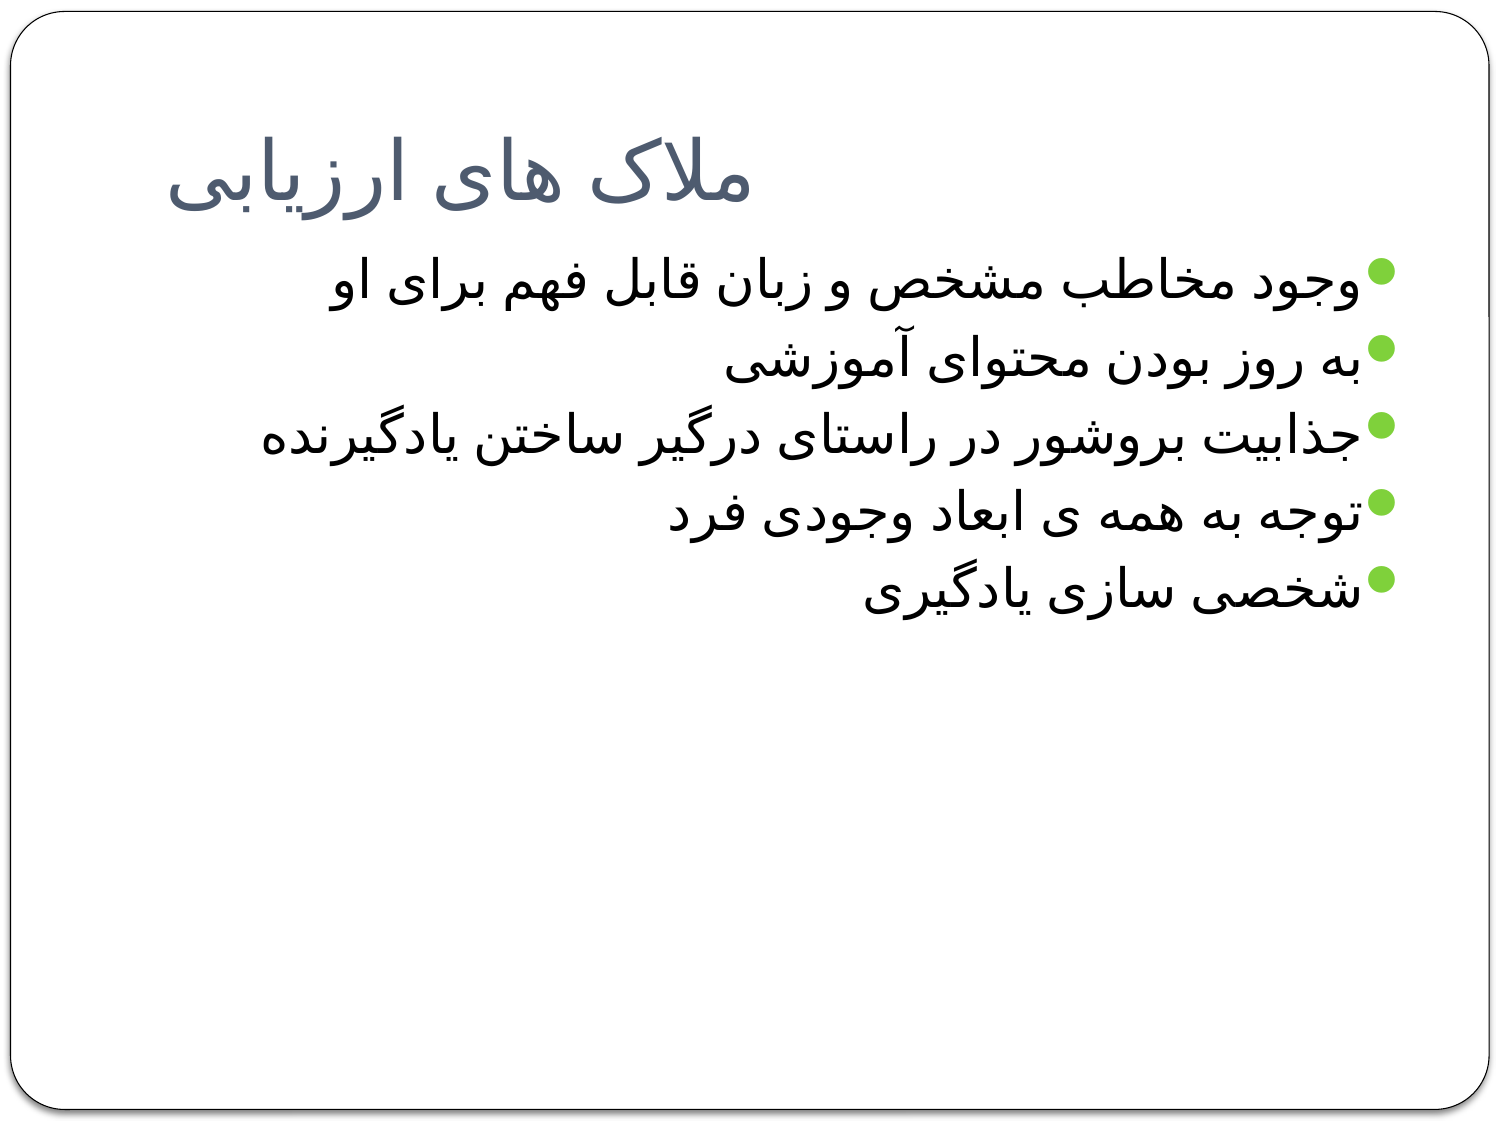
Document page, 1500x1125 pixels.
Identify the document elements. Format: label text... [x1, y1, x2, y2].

title ملاک های ارزیابی [150, 45, 1425, 233]
list وجود مخاطب مشخص و زبان قابل فهم برای او به روز بودن محتوای آموزشی جذابیت بروشور در راستای درگیر ساختن یادگیرنده توجه به همه ی ابعاد وجودی فرد شخصی سازی یادگیری [150, 237, 1425, 988]
